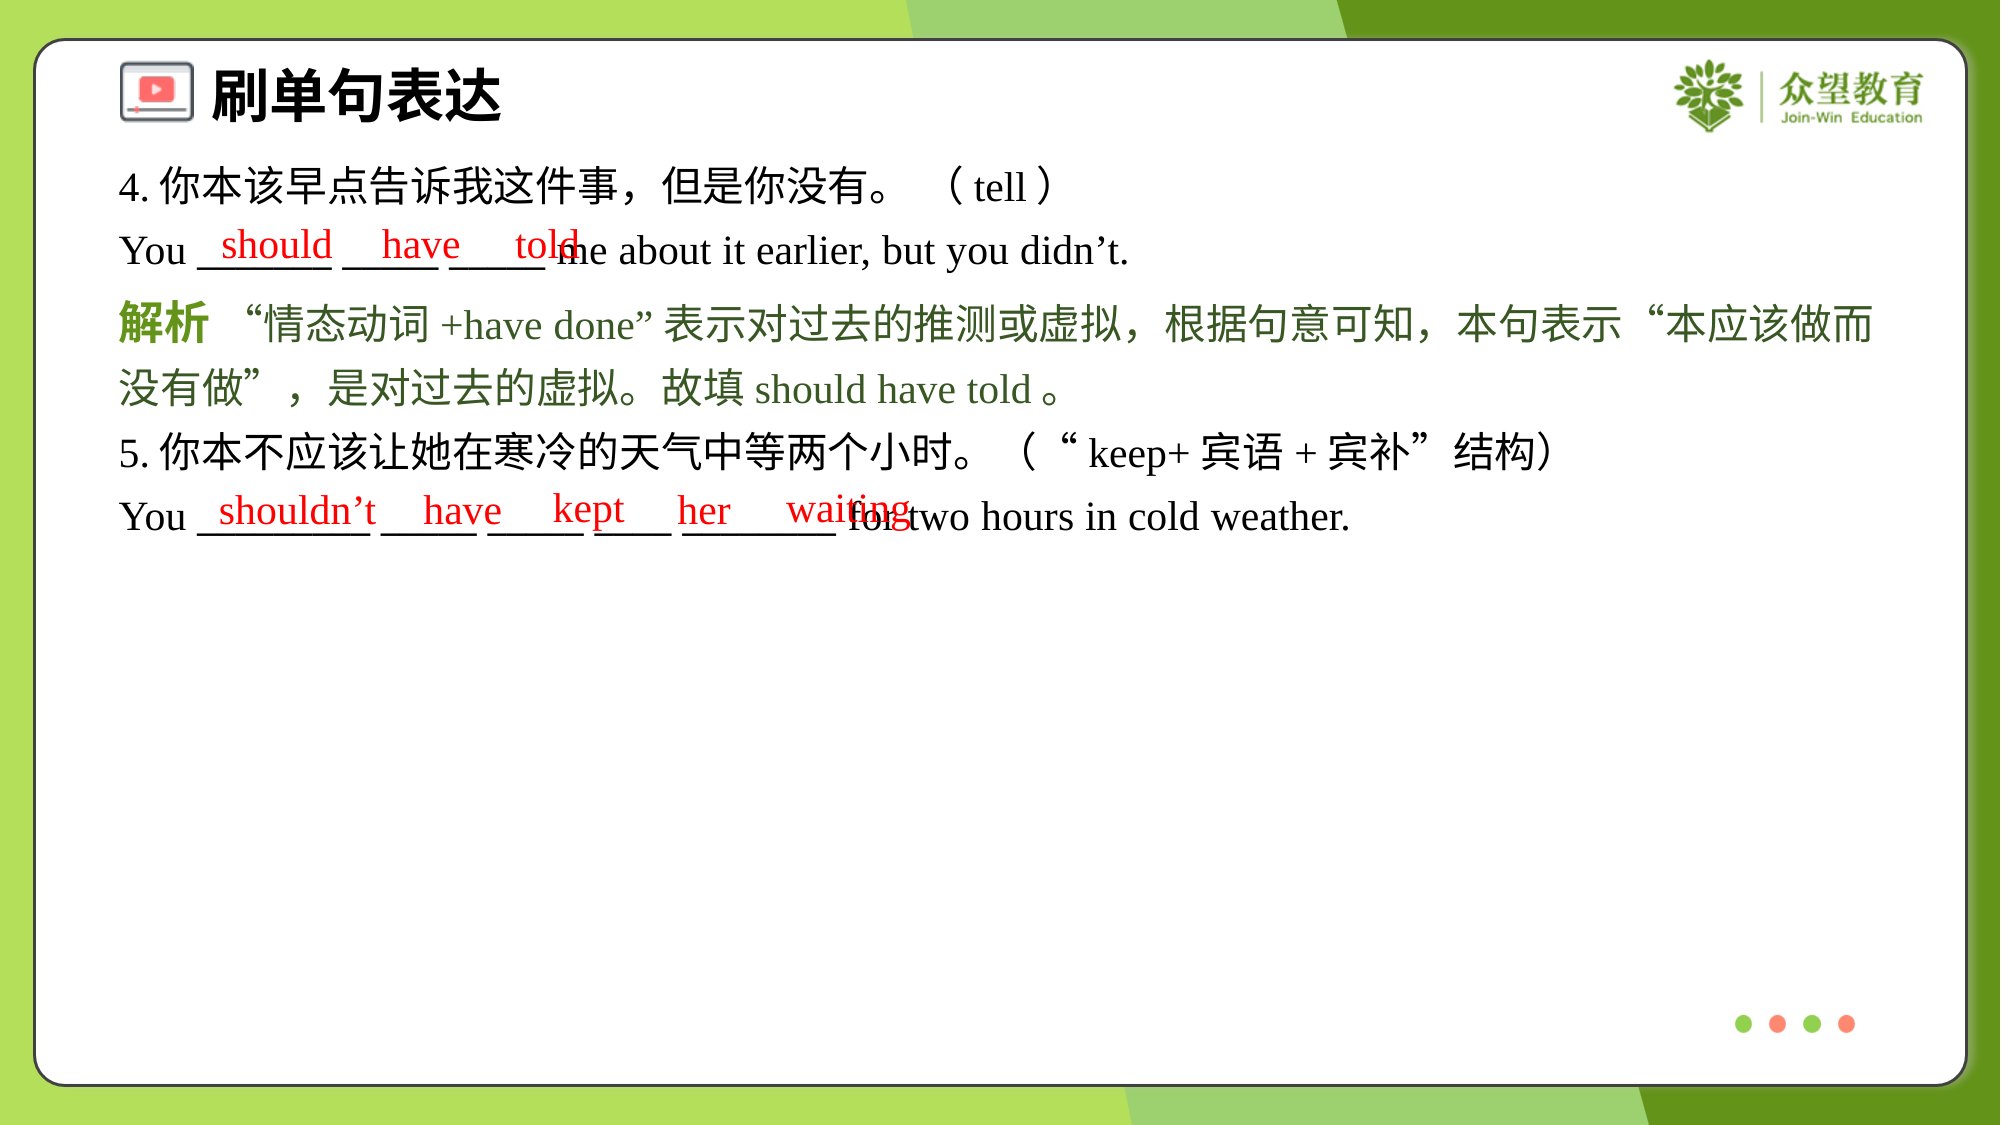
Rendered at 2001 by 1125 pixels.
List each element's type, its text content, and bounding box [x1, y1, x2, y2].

text_box 5.你本不应该让她在寒冷的天气中等两个小时。（“keep+宾语+宾补”结构） You _________ _____ _____ ____ ________ for two hours in cold weather. [118, 413, 1883, 534]
picture [0, 0, 2000, 1125]
text_box shouldn’t [214, 470, 381, 528]
text_box told [510, 203, 585, 262]
text_box should [216, 203, 338, 262]
text_box waiting [781, 467, 916, 526]
text_box 4.你本该早点告诉我这件事，但是你没有。 （tell） You _______ _____ _____ me about it earlier, but you didn’t. [118, 147, 1883, 268]
text_box kept [548, 467, 630, 526]
text_box her [673, 470, 736, 528]
text_box 解析 “情态动词+have done”表示对过去的推测或虚拟，根据句意可知，本句表示“本应该做而没有做”，是对过去的虚拟。故填should have told。 [118, 280, 1883, 407]
text_box have [377, 203, 466, 262]
text_box have [418, 470, 507, 528]
